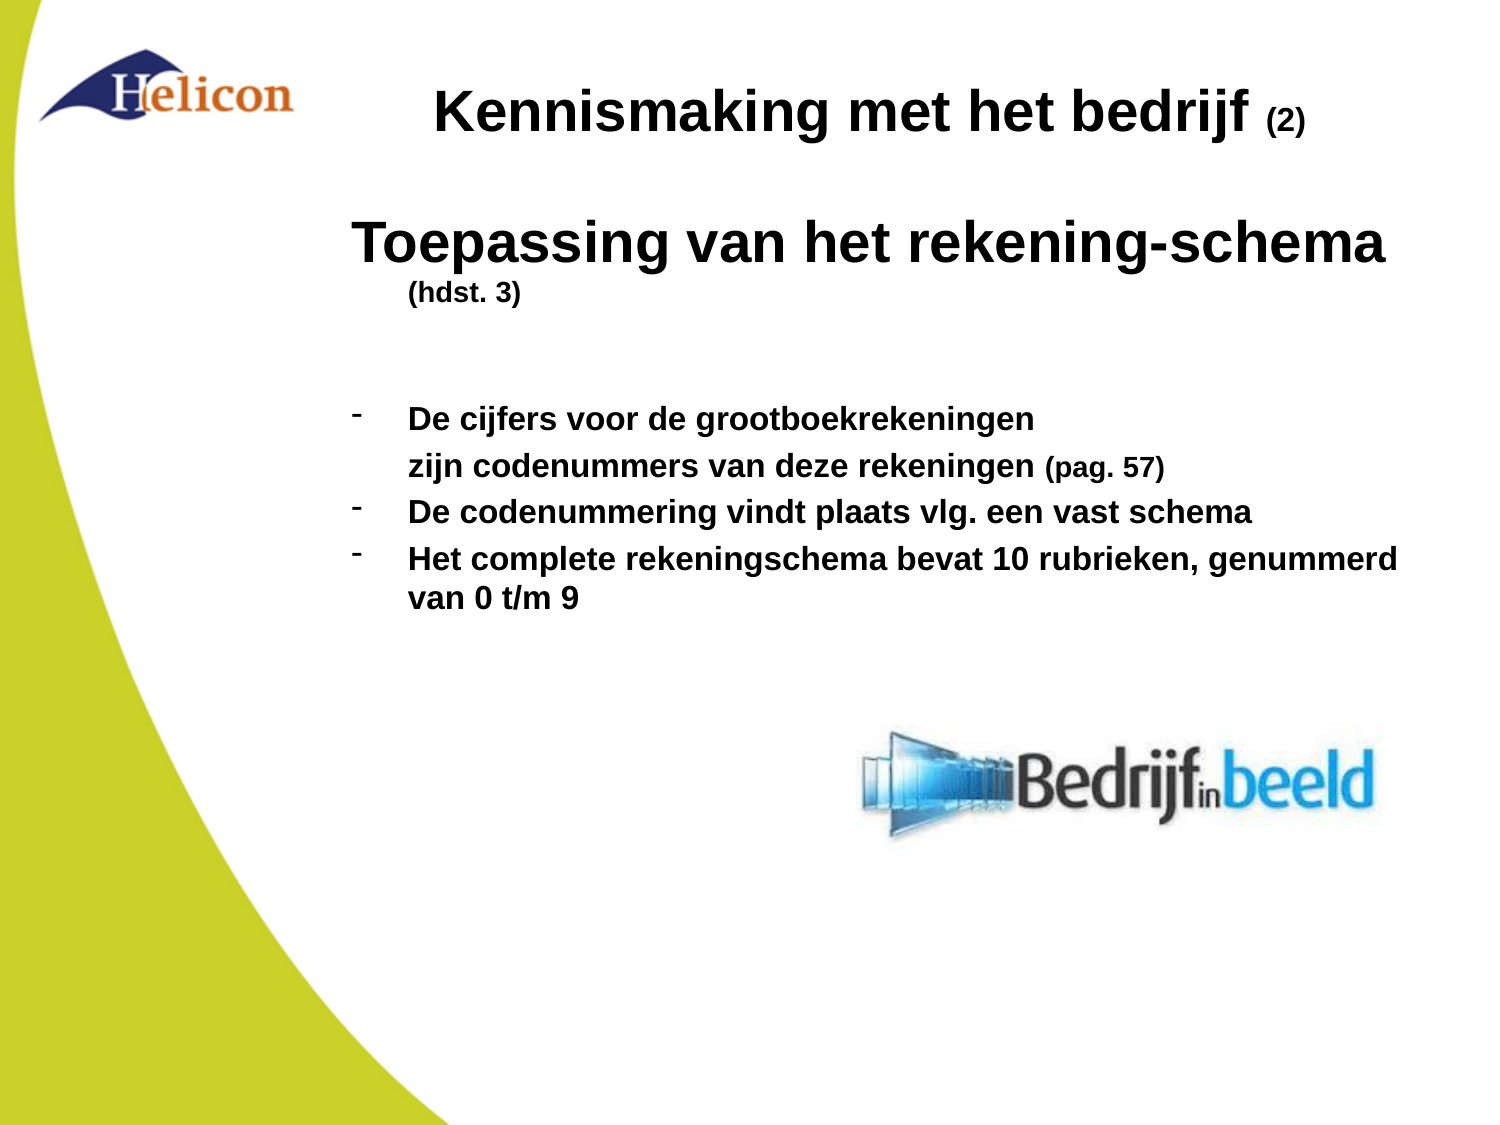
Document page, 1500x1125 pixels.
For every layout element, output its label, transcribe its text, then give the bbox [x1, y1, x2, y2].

picture [0, 0, 1500, 1125]
title Kennismaking met het bedrijf (2) [324, 54, 1415, 161]
list Toepassing van het rekening-schema (hdst. 3) De cijfers voor de grootboekrekeningen zijn codenummers van deze rekeningen (pag. 57) De codenummering vindt plaats vlg. een vast schema Het complete rekeningschema bevat 10 rubrieken, genummerd van 0 t/m 9 [336, 196, 1425, 1005]
